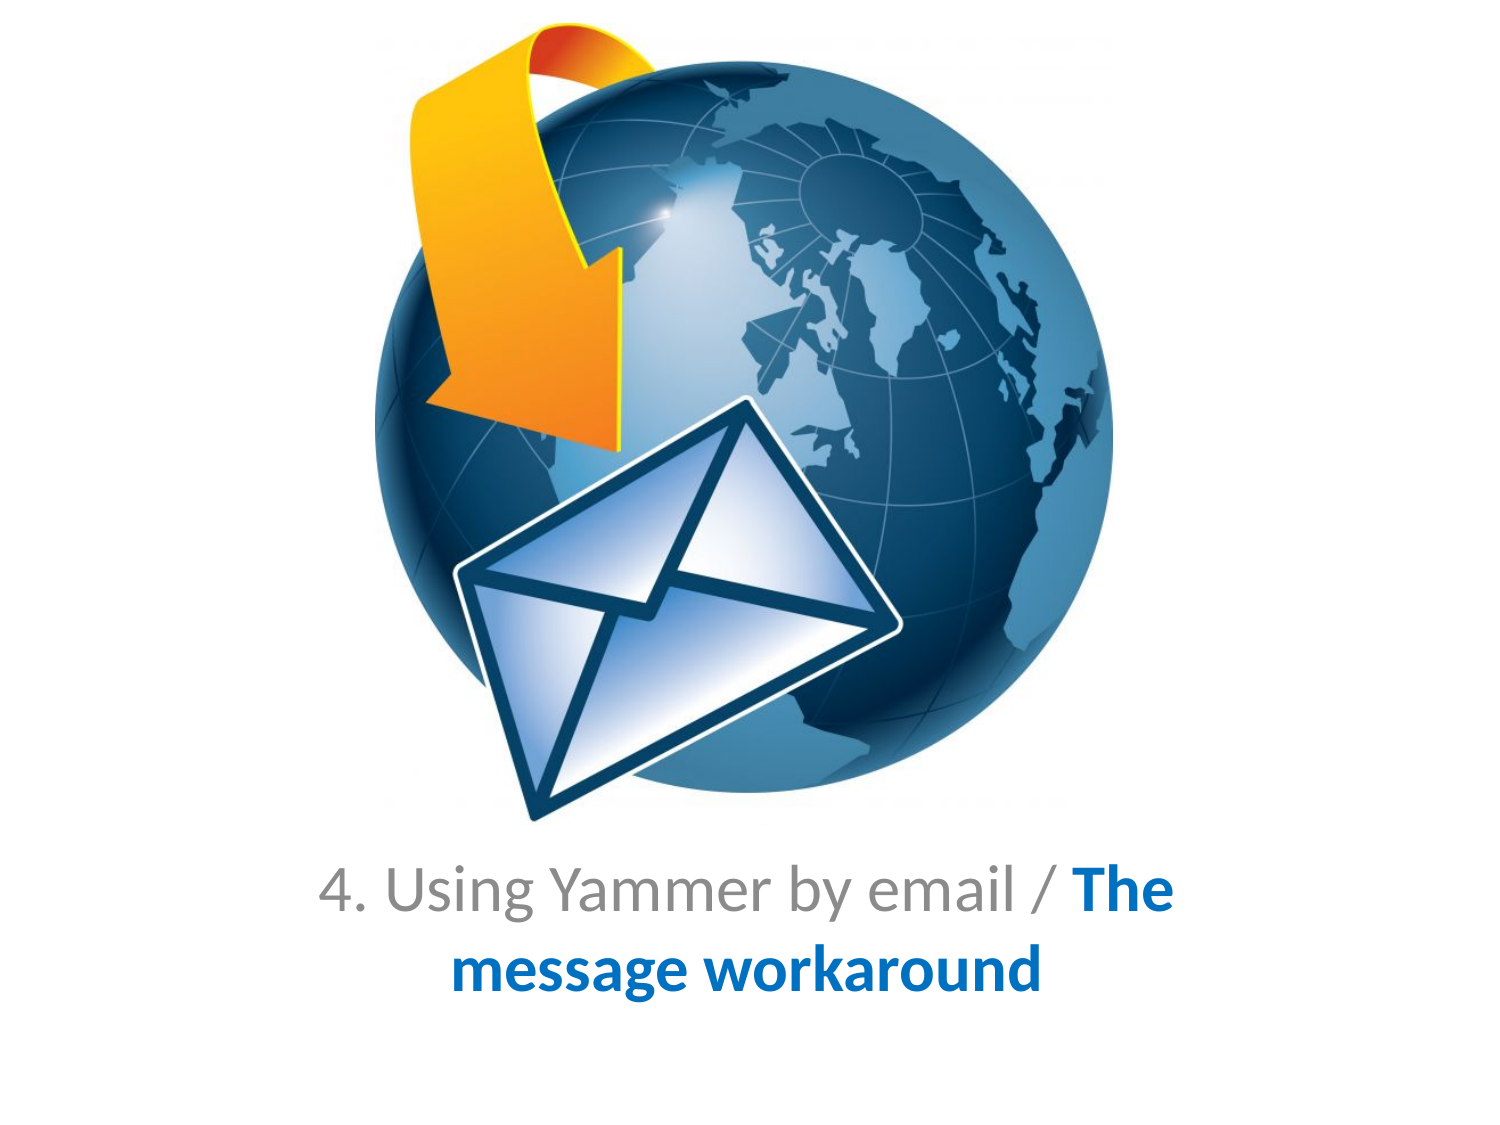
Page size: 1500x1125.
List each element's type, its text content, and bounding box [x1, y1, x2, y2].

picture [374, 23, 1113, 827]
subtitle 4. Using Yammer by email / The message workaround [221, 837, 1272, 1125]
